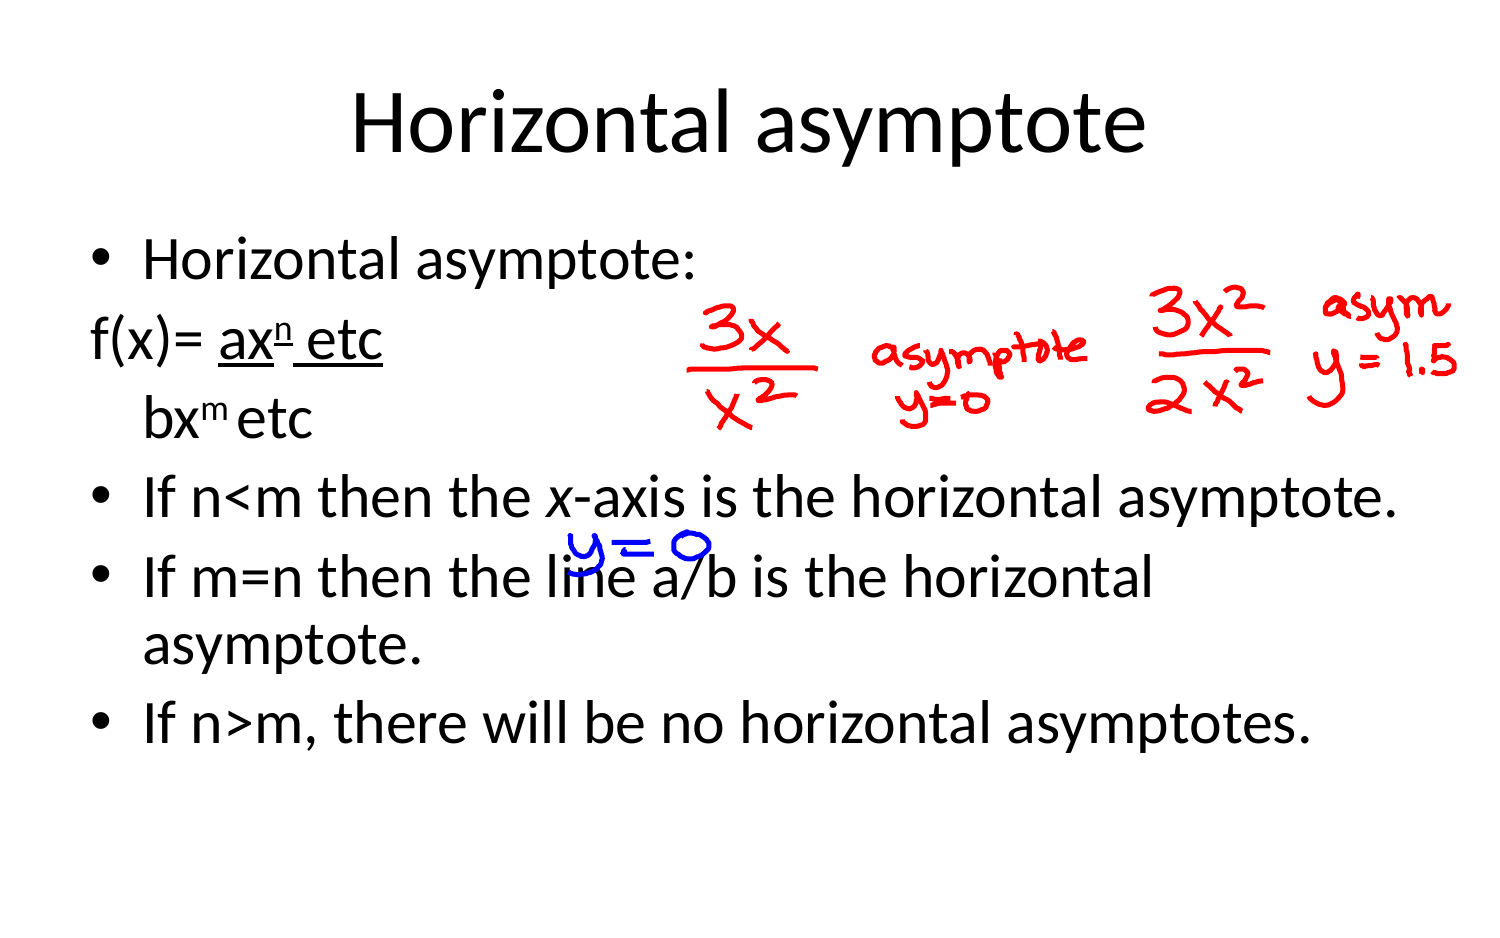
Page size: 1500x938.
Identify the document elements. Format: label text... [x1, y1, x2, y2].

text_box [567, 534, 604, 576]
title Horizontal asymptote [75, 37, 1425, 194]
text_box [621, 548, 654, 555]
list Horizontal asymptote: f(x)= axn etc bxm etc If n<m then the x-axis is the horizontal asymptote. If m=n then the line a/b is the horizontal asymptote. If n>m, there will be no horizontal asymptotes. [75, 218, 1425, 838]
text_box [673, 531, 710, 560]
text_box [686, 286, 1455, 430]
text_box [611, 540, 651, 544]
